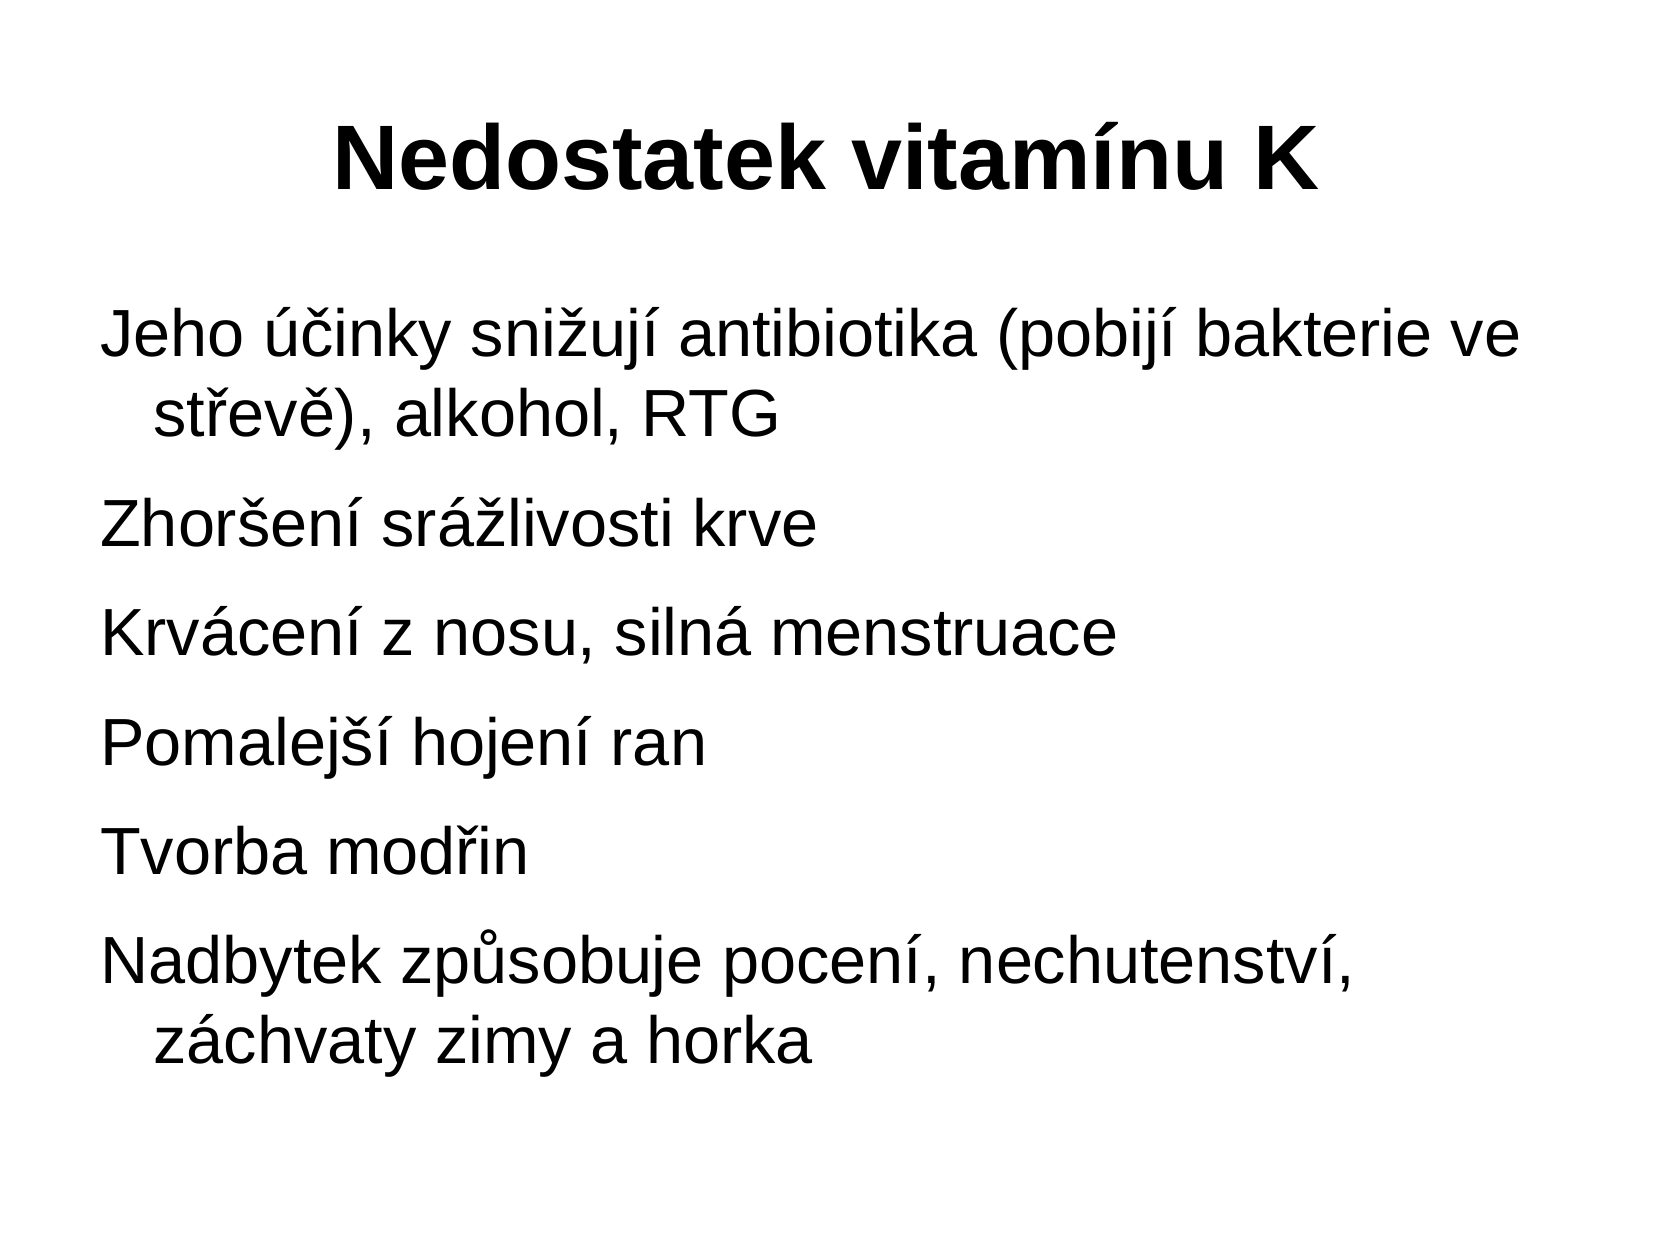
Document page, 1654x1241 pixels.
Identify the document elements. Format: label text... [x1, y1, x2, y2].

title Nedostatek vitamínu K [82, 49, 1571, 257]
list Jeho účinky snižují antibiotika (pobijí bakterie ve střevě), alkohol, RTG Zhoršení srážlivosti krve Krvácení z nosu, silná menstruace Pomalejší hojení ran Tvorba modřin Nadbytek způsobuje pocení, nechutenství, záchvaty zimy a horka [82, 290, 1571, 1109]
